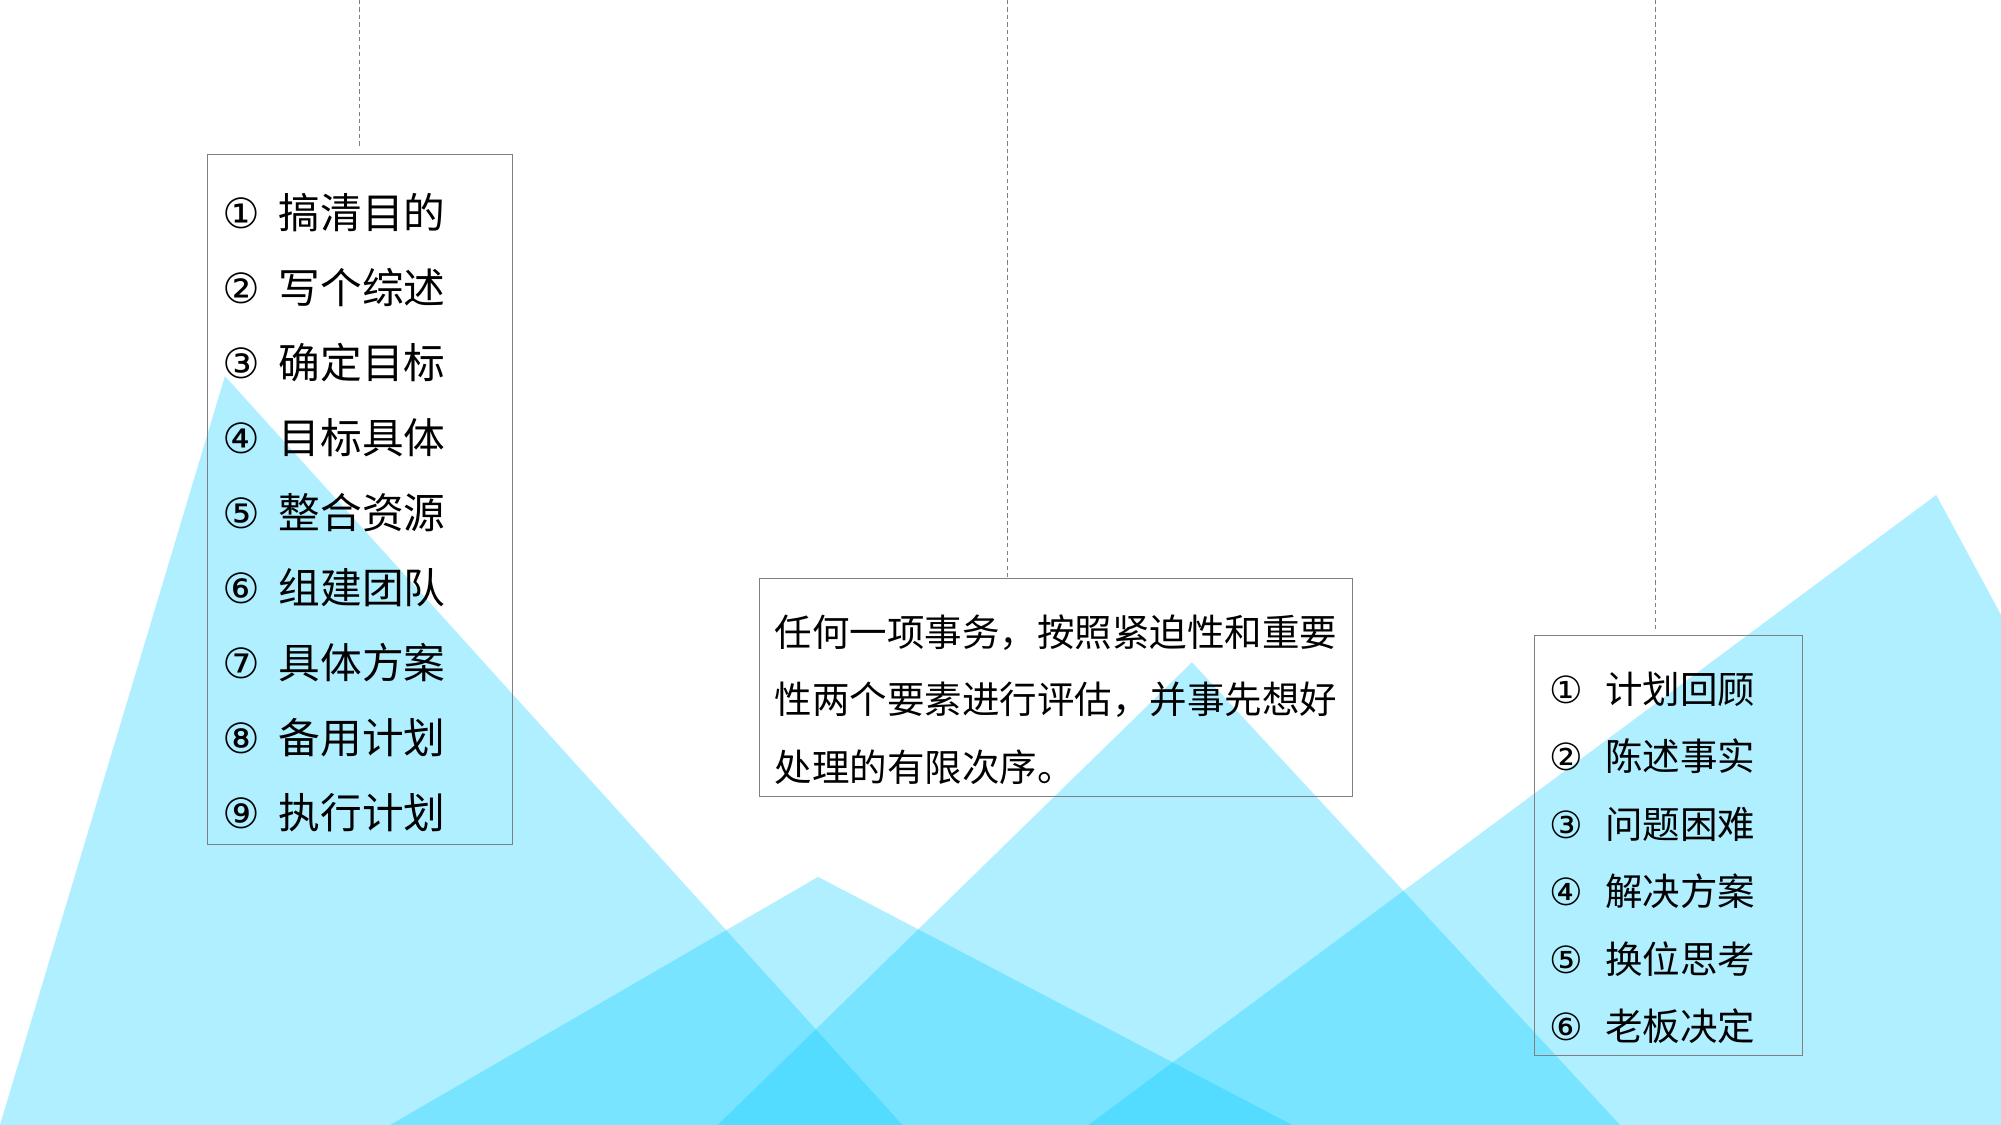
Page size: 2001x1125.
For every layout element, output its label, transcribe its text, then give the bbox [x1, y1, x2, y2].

text_box 搞清目的 写个综述 确定目标 目标具体 整合资源 组建团队 具体方案 备用计划 执行计划 [207, 154, 513, 845]
text_box 计划回顾 陈述事实 问题困难 解决方案 换位思考 老板决定 [1534, 635, 1803, 1056]
text_box 任何一项事务，按照紧迫性和重要性两个要素进行评估，并事先想好处理的有限次序。 [759, 578, 1353, 797]
